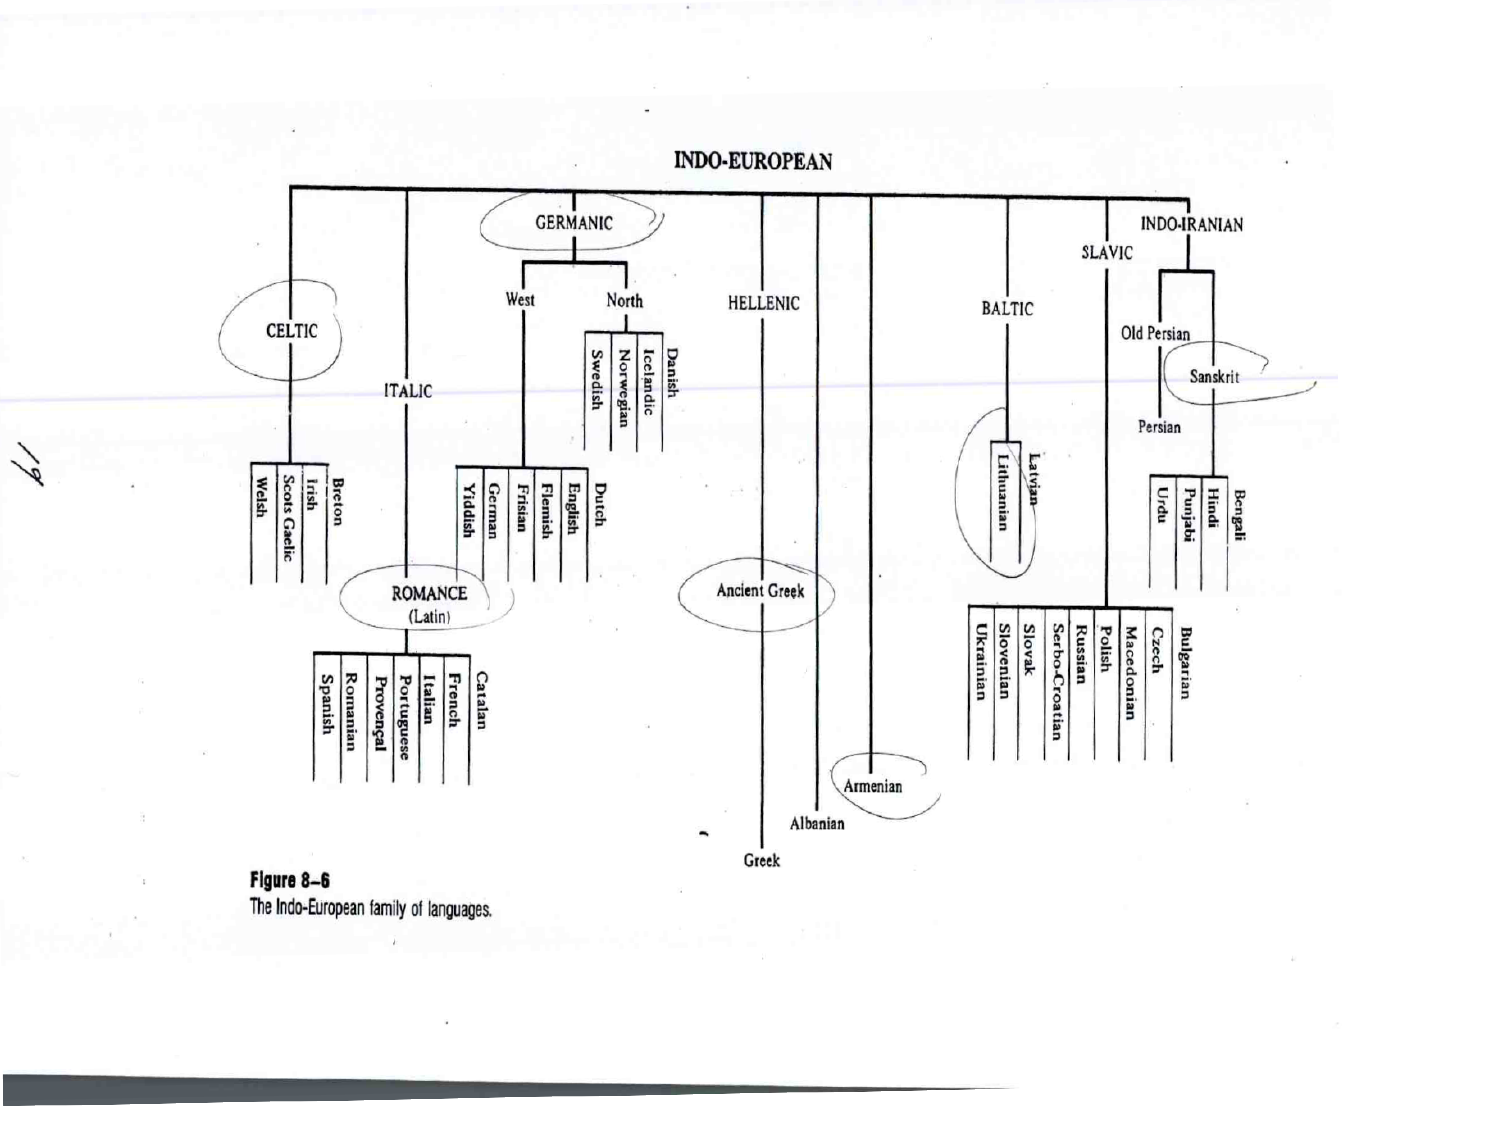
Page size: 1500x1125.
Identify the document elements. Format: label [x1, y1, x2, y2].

list [0, 1, 1500, 1125]
